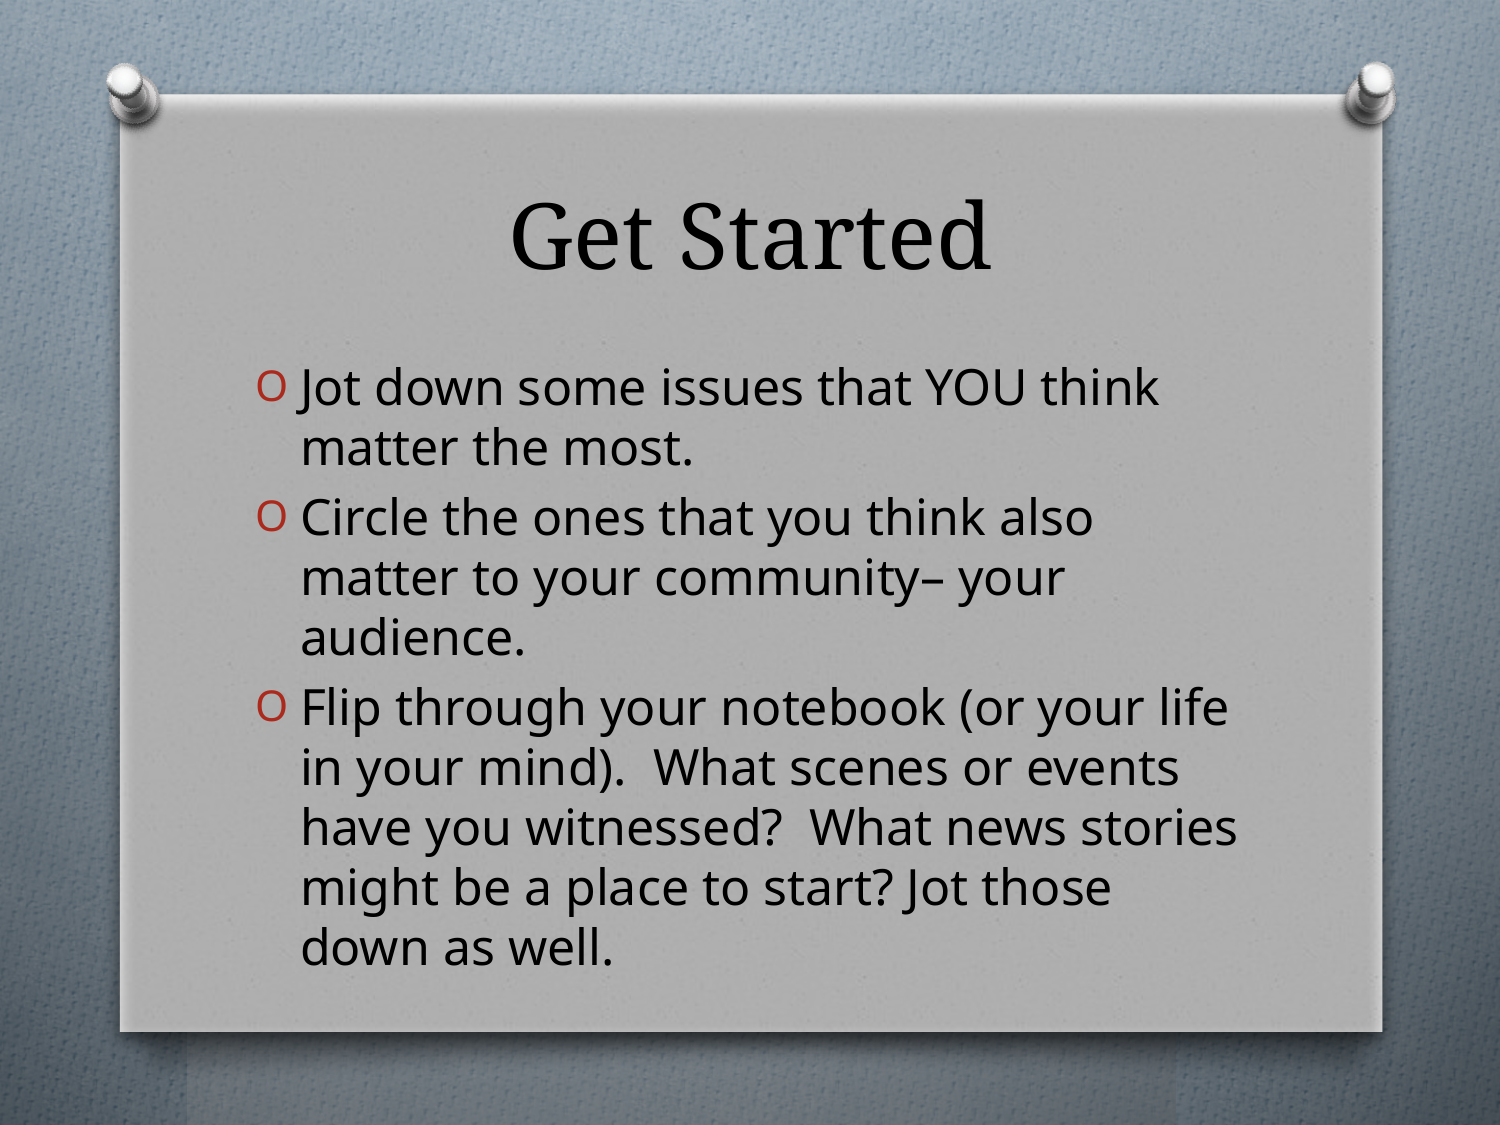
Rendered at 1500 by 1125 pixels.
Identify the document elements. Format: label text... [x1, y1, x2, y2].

picture [75, 29, 198, 153]
picture [1317, 35, 1439, 156]
title Get Started [179, 134, 1323, 332]
list Jot down some issues that YOU think matter the most. Circle the ones that you think also matter to your community– your audience. Flip through your notebook (or your life in your mind). What scenes or events have you witnessed? What news stories might be a place to start? Jot those down as well. [240, 347, 1257, 939]
